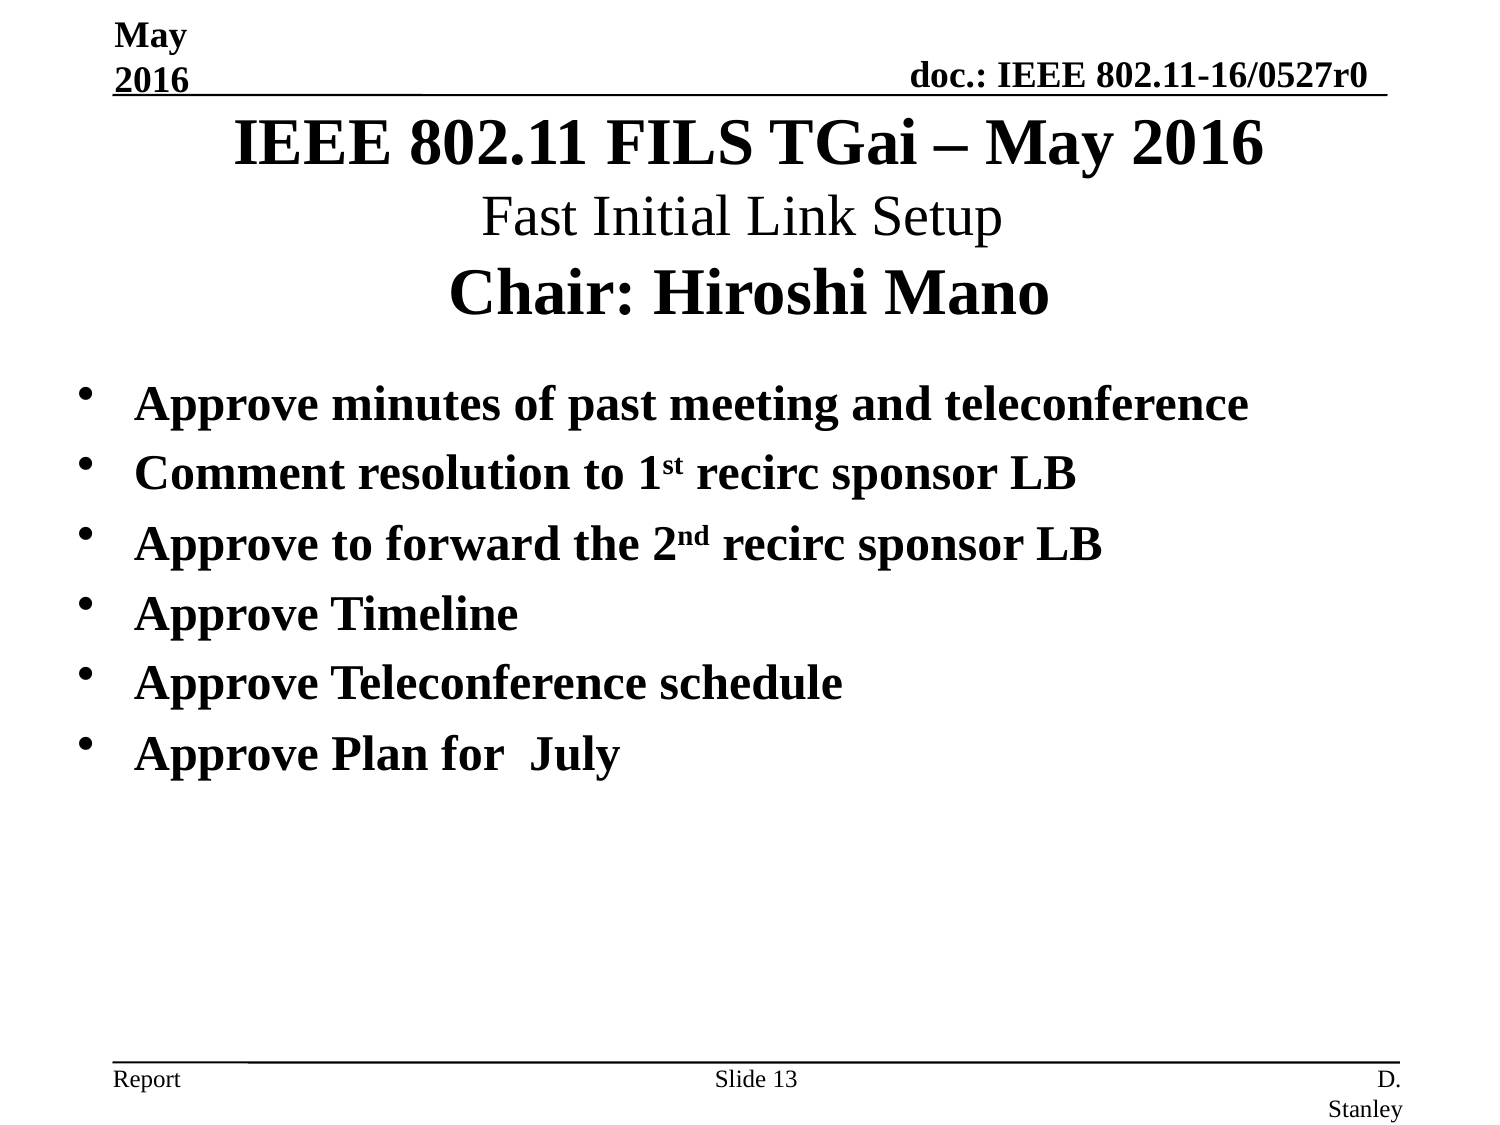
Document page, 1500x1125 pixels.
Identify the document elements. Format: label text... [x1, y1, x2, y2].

title IEEE 802.11 FILS TGai – May 2016 Fast Initial Link Setup Chair: Hiroshi Mano [0, 125, 1500, 300]
footer D. Stanley, HP Enterprise [1325, 1062, 1402, 1093]
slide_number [114, 54, 257, 100]
list Approve minutes of past meeting and teleconference Comment resolution to 1st recirc sponsor LB Approve to forward the 2nd recirc sponsor LB Approve Timeline Approve Teleconference schedule Approve Plan for July [62, 362, 1450, 1038]
slide_number Slide 13 [712, 1062, 800, 1093]
